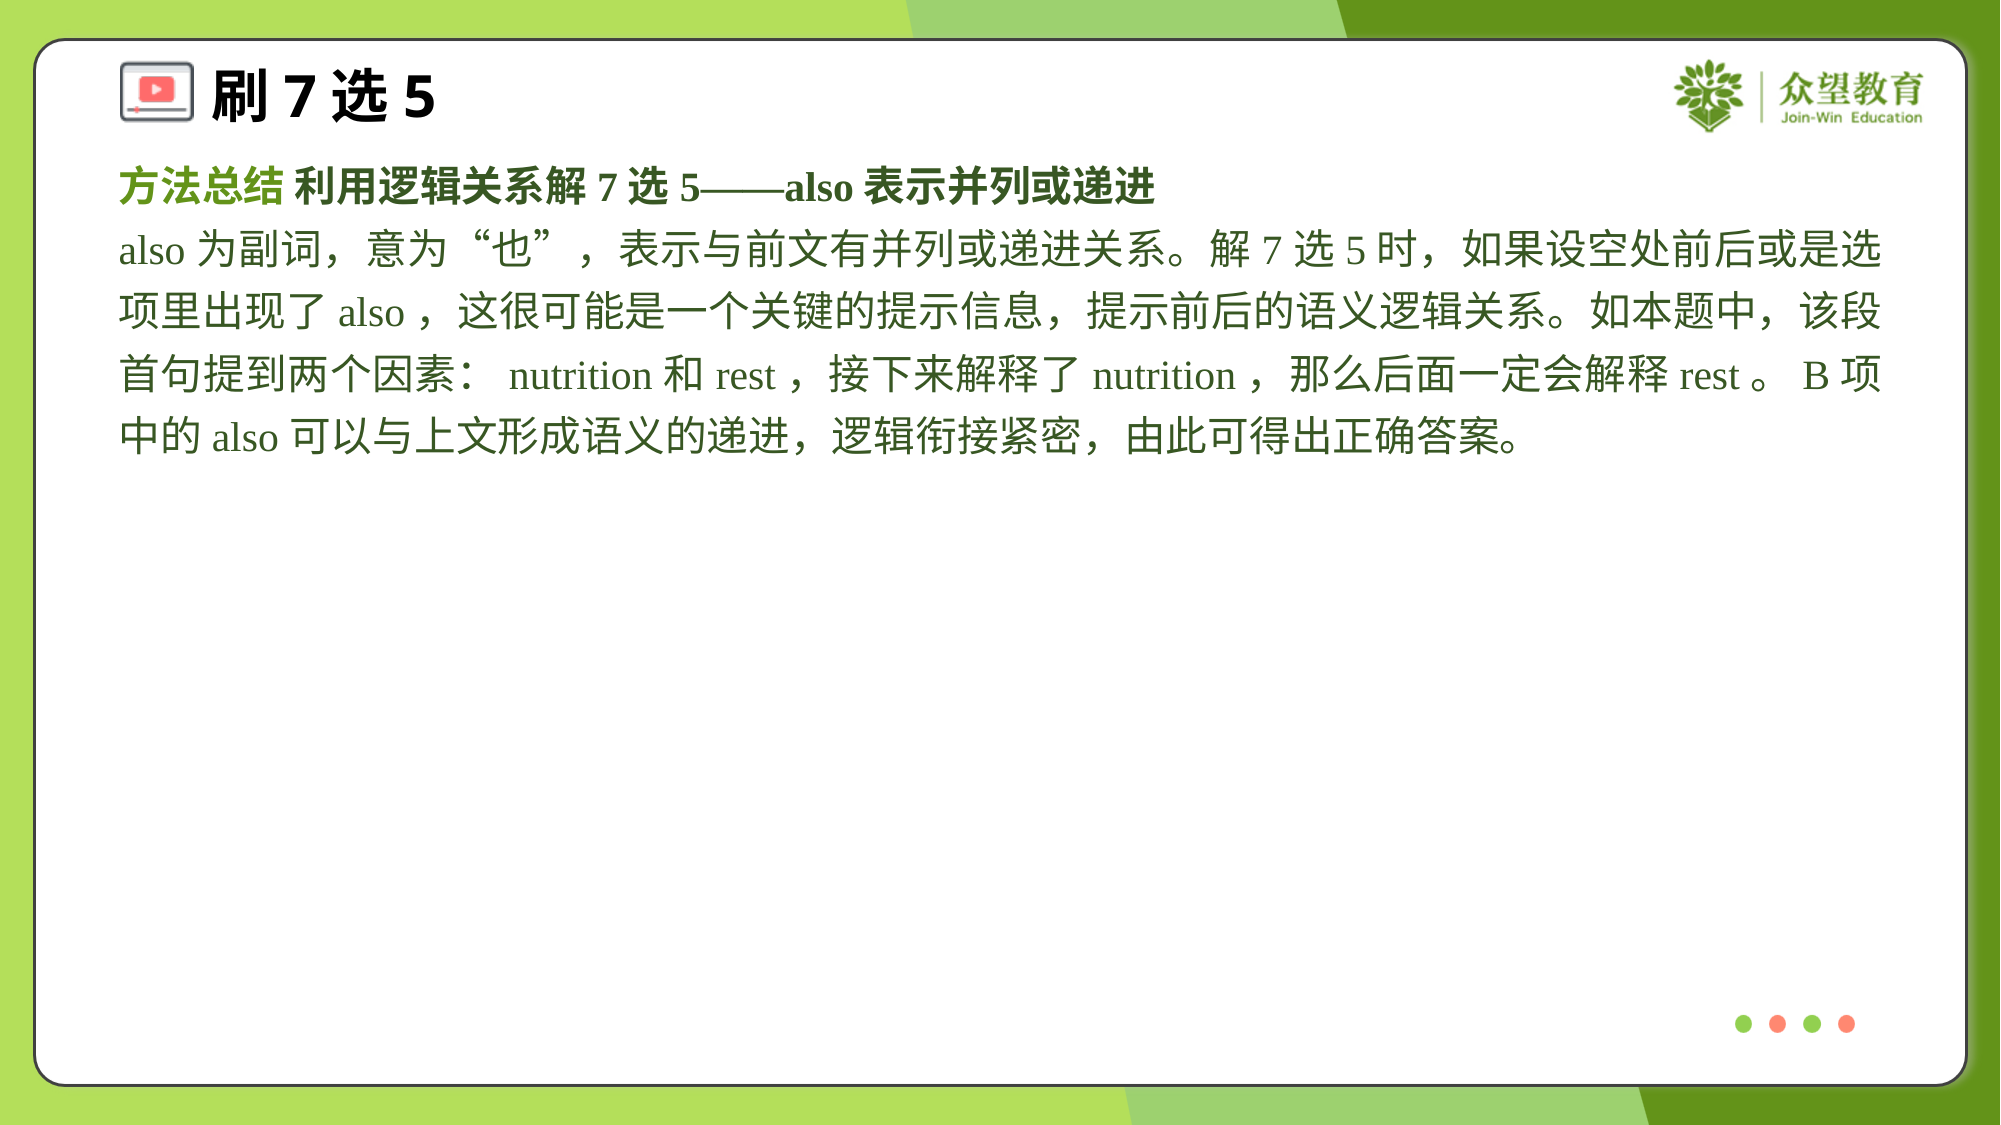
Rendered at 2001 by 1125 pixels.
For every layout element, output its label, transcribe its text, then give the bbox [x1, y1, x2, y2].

picture [0, 0, 2000, 1125]
text_box 方法总结 利用逻辑关系解7选5——also表示并列或递进 also为副词，意为“也”，表示与前文有并列或递进关系。解7选5时，如果设空处前后或是选项里出现了also，这很可能是一个关键的提示信息，提示前后的语义逻辑关系。如本题中，该段首句提到两个因素：nutrition和rest，接下来解释了nutrition，那么后面一定会解释rest。B项中的also可以与上文形成语义的递进，逻辑衔接紧密，由此可得出正确答案。 [118, 147, 1883, 456]
